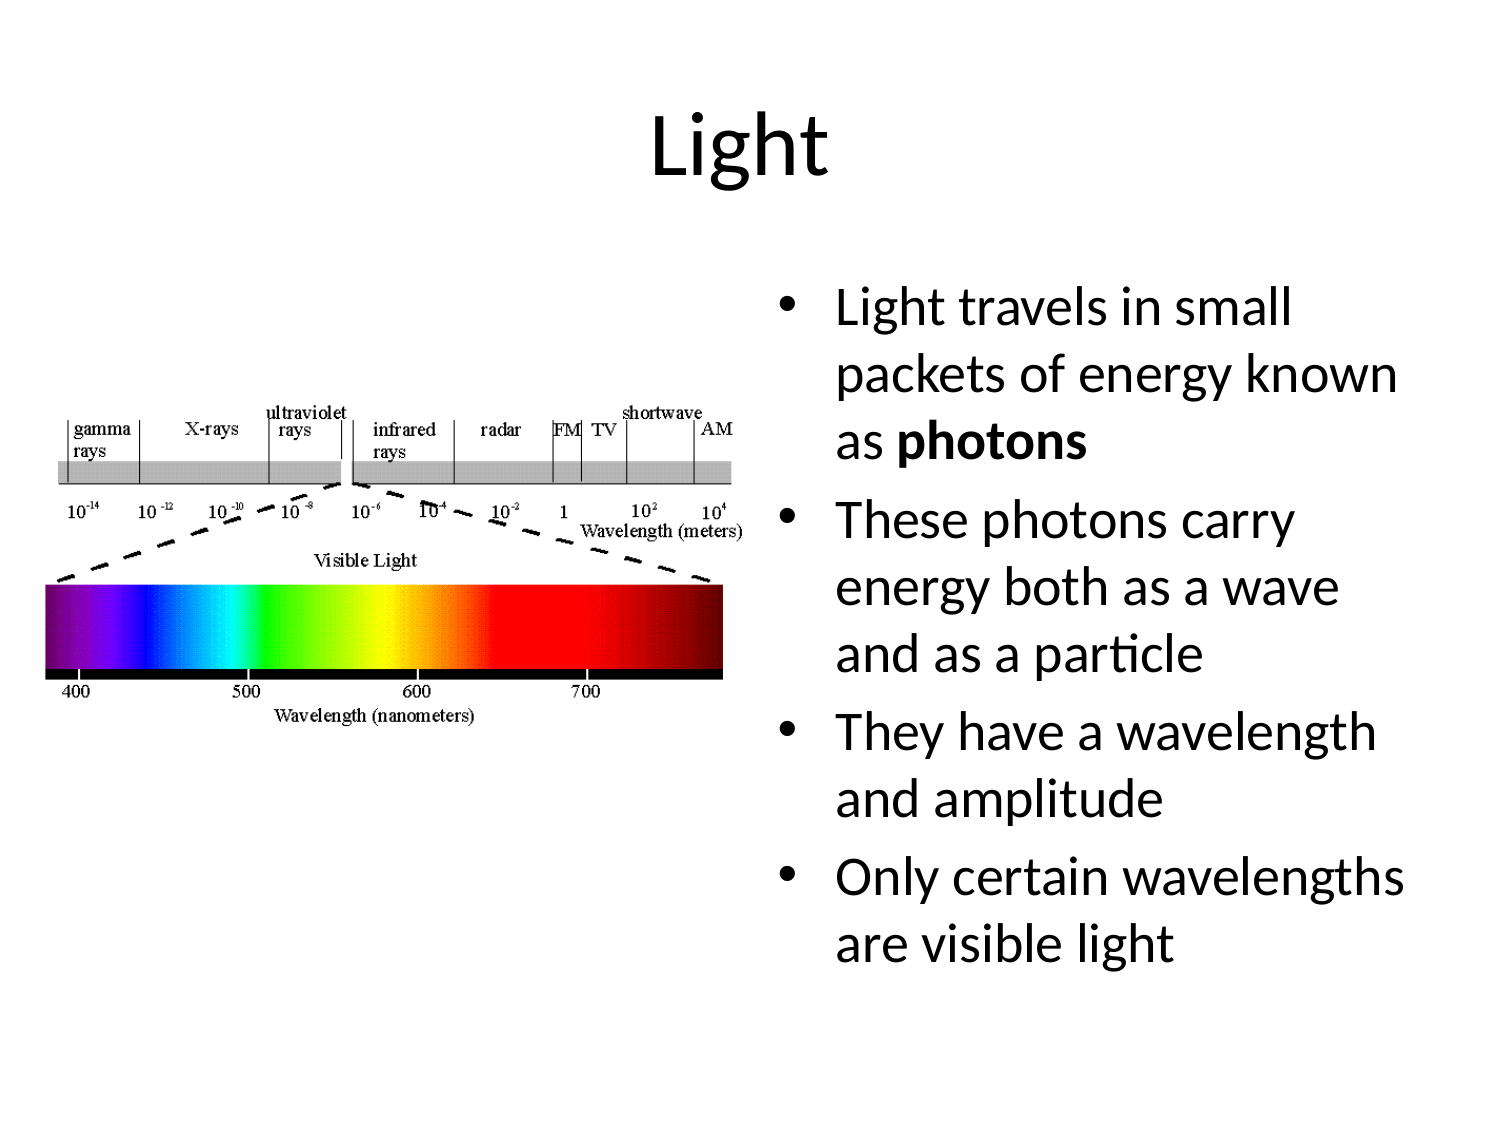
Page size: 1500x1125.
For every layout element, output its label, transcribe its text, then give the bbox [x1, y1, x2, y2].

title Light [75, 45, 1425, 233]
picture [37, 399, 743, 735]
list Light travels in small packets of energy known as photons These photons carry energy both as a wave and as a particle They have a wavelength and amplitude Only certain wavelengths are visible light [762, 262, 1425, 1005]
